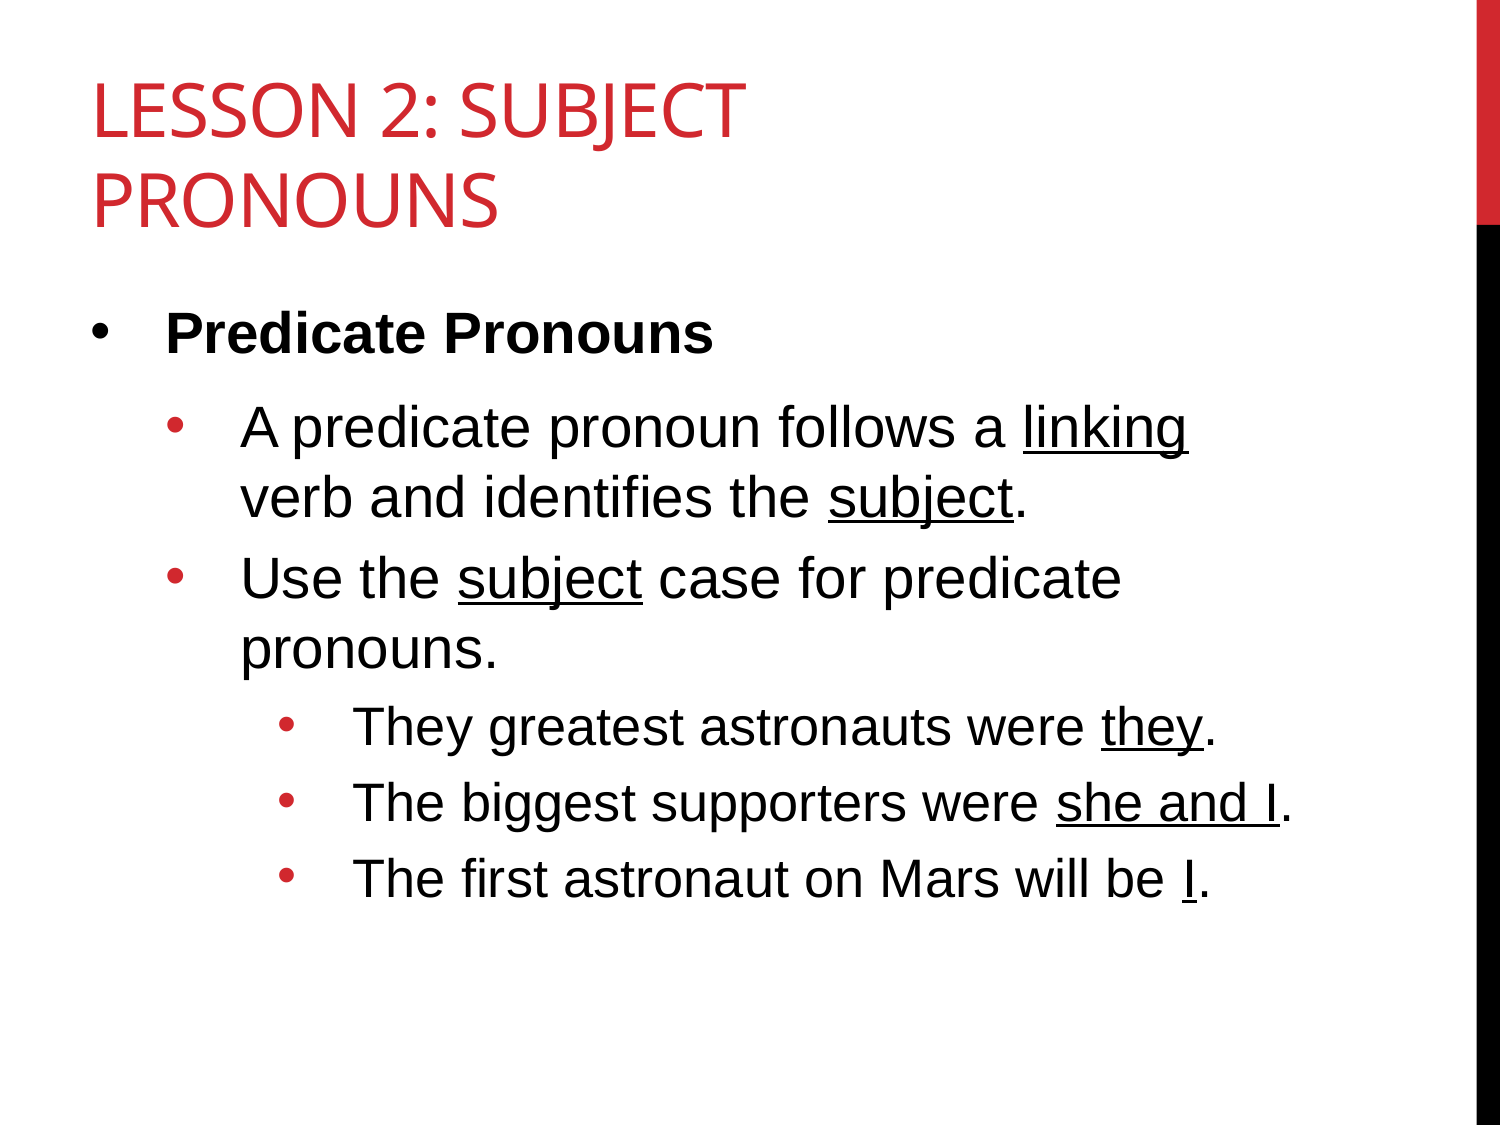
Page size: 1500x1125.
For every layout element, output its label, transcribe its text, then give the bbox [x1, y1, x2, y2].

list Predicate Pronouns A predicate pronoun follows a linking verb and identifies the subject. Use the subject case for predicate pronouns. They greatest astronauts were they. The biggest supporters were she and I. The first astronaut on Mars will be I. [75, 287, 1325, 1005]
title Lesson 2: Subject Pronouns [75, 25, 1025, 250]
